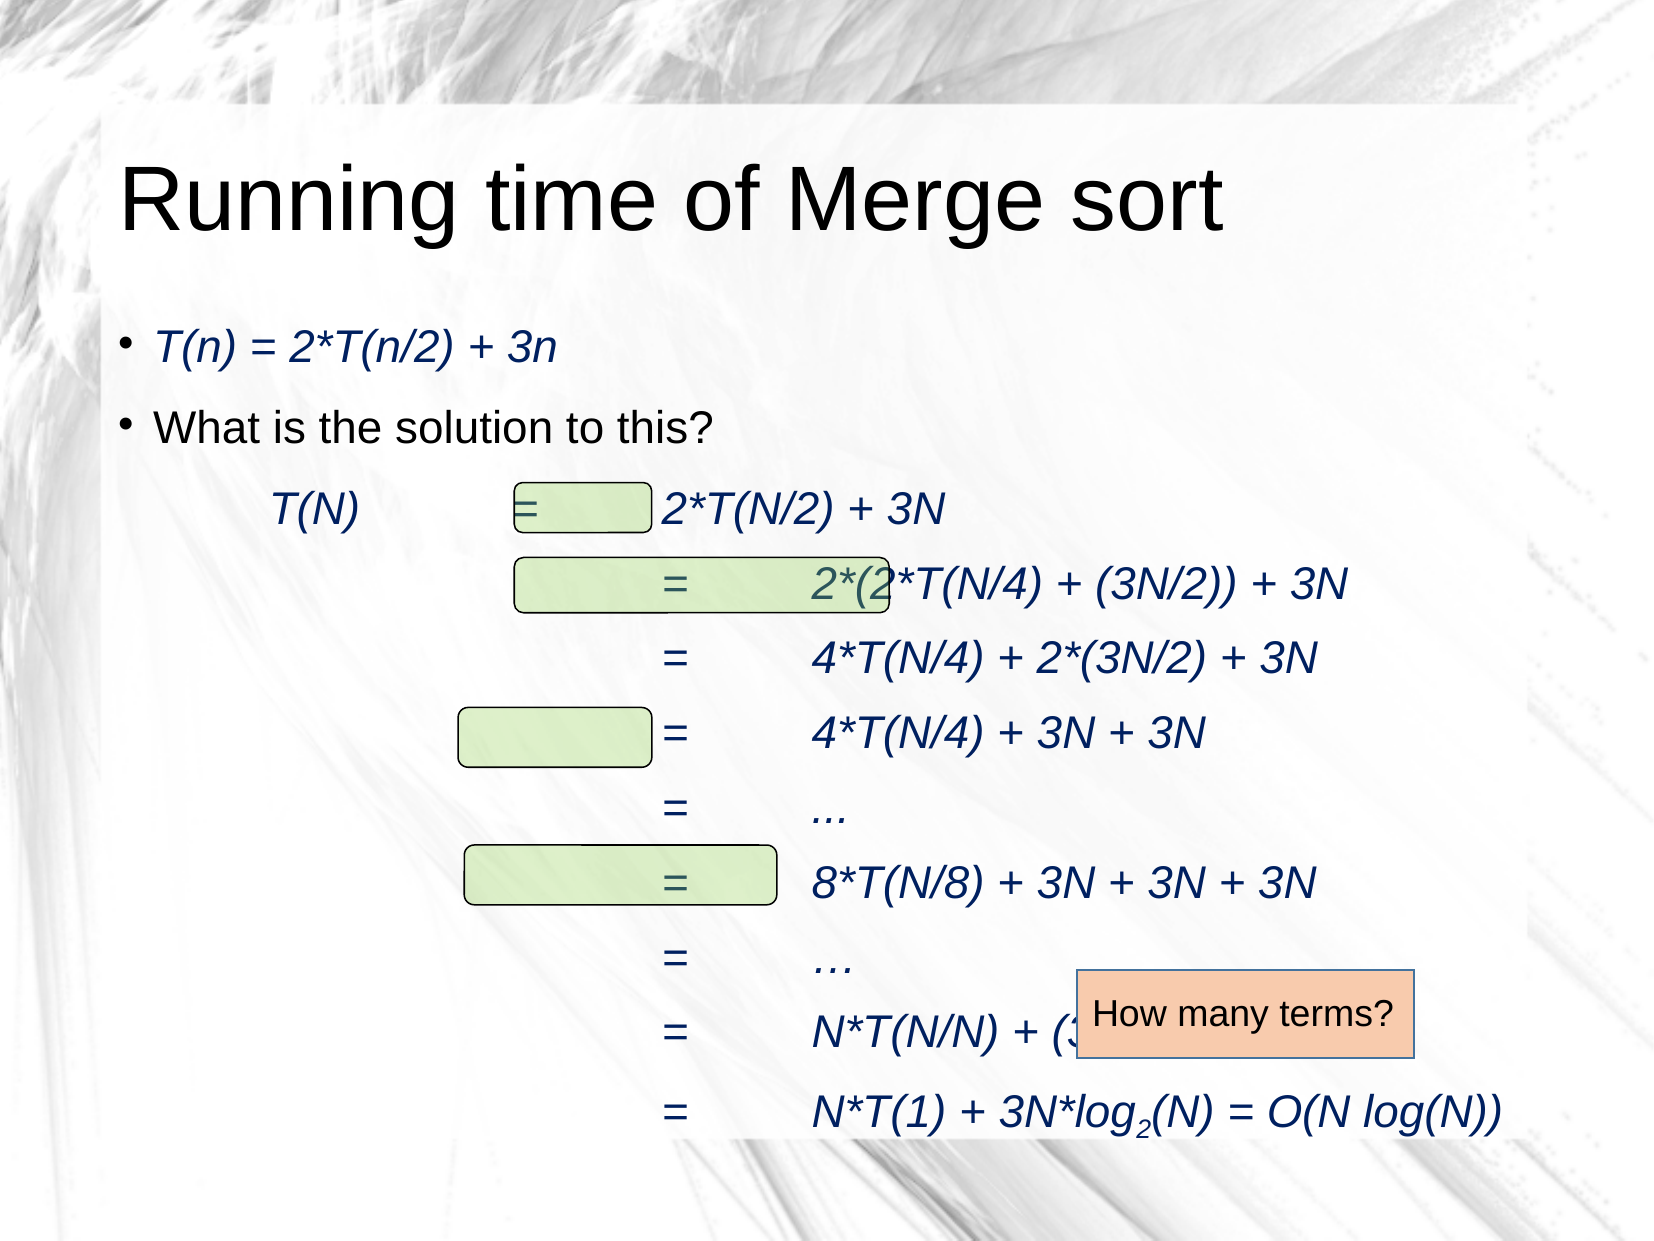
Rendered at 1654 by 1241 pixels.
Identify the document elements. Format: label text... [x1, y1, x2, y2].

text_box [464, 844, 777, 905]
text_box [514, 557, 890, 613]
text_box [458, 707, 652, 768]
text_box How many terms? [1076, 969, 1415, 1058]
list T(n) = 2*T(n/2) + 3n What is the solution to this? T(N) = 2*T(N/2) + 3N = 2*(2*T(N/4) + (3N/2)) + 3N = 4*T(N/4) + 2*(3N/2) + 3N = 4*T(N/4) + 3N + 3N = ... = 8*T(N/8) + 3N + 3N + 3N = … = N*T(N/N) + (3N + … + 3N) = N*T(1) + 3N*log2(N) = O(N log(N)) [118, 319, 1571, 1109]
title Running time of Merge sort [118, 112, 1506, 281]
text_box [514, 482, 652, 533]
picture [0, 0, 1654, 1241]
